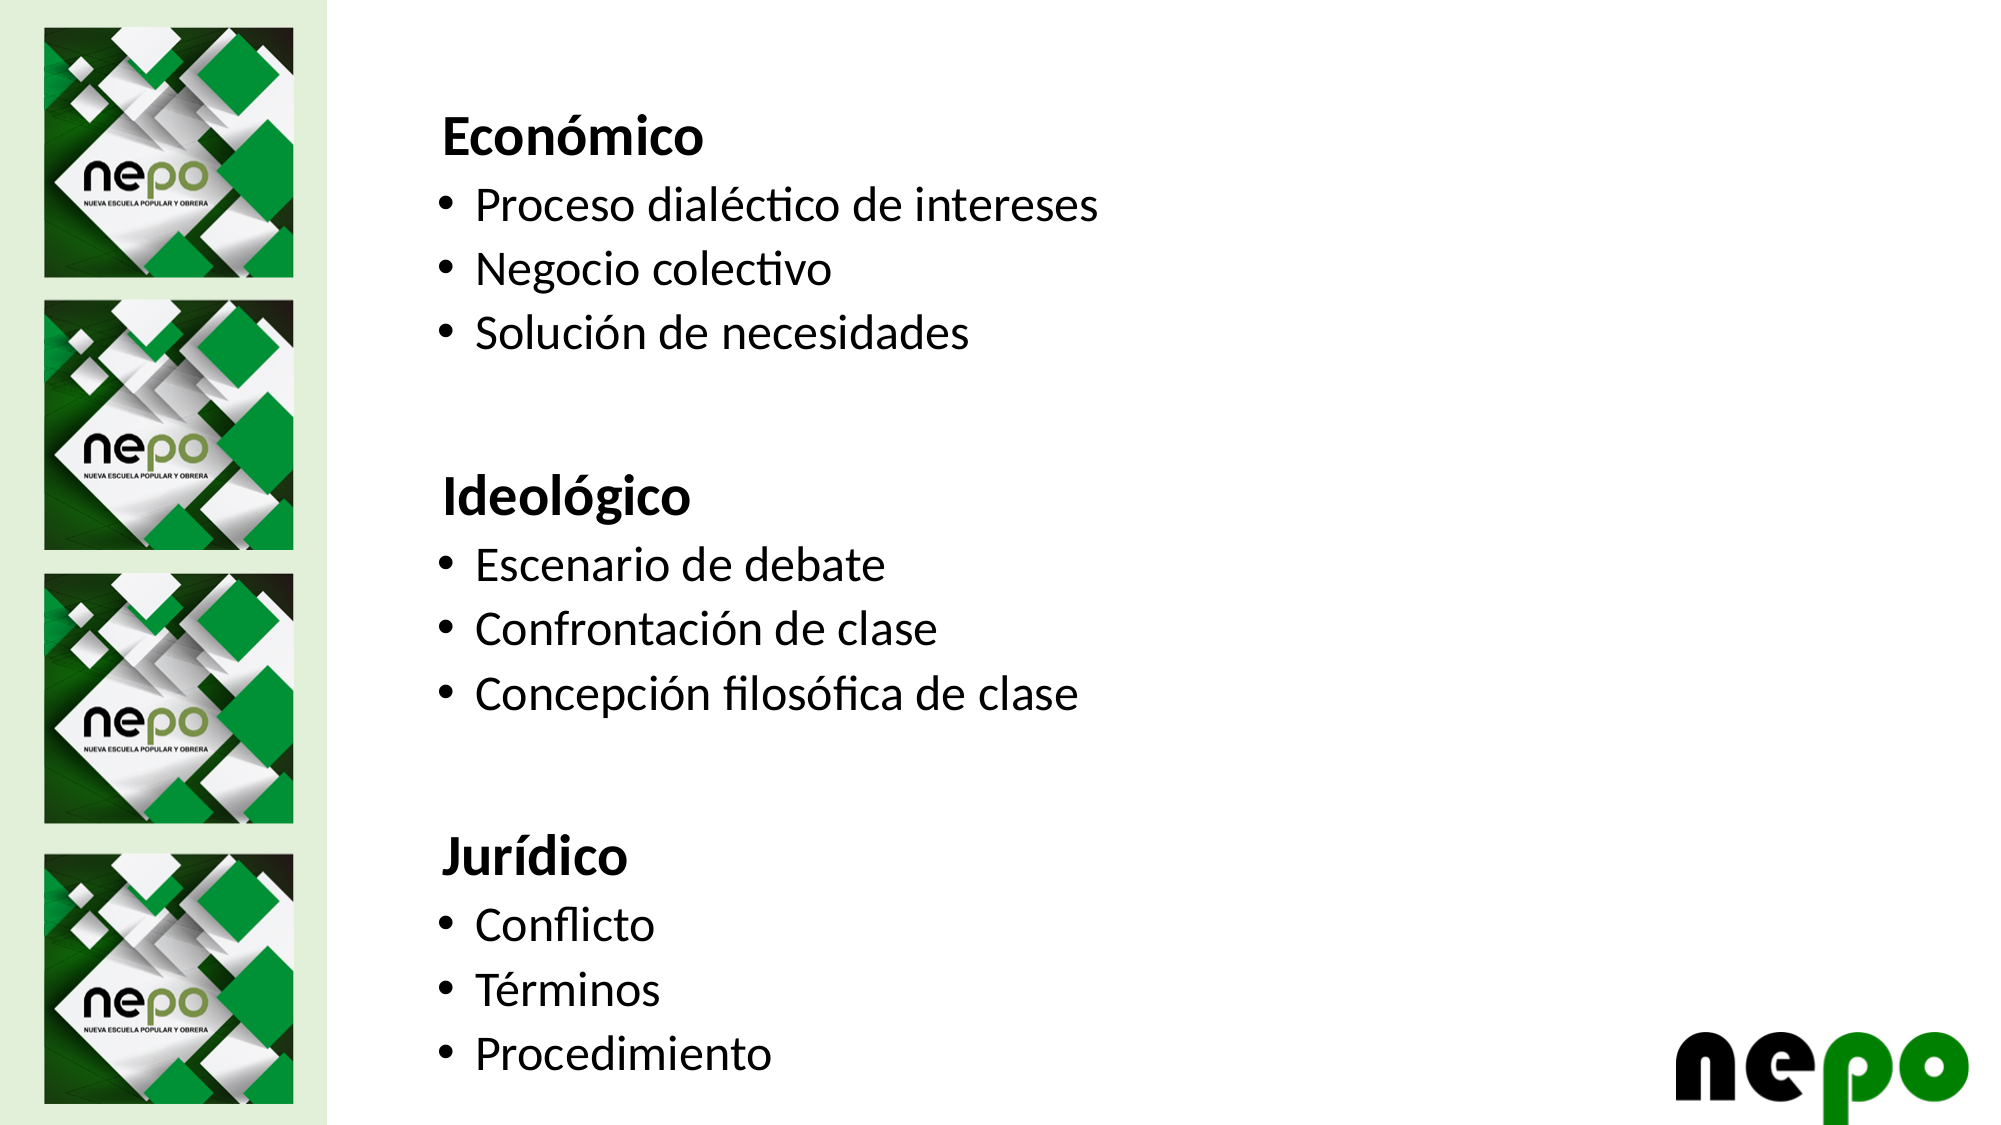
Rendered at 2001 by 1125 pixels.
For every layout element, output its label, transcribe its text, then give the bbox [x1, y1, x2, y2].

list Económico Proceso dialéctico de intereses Negocio colectivo Solución de necesidades Ideológico Escenario de debate Confrontación de clase Concepción filosófica de clase Jurídico Conflicto Términos Procedimiento [347, 97, 1964, 1050]
picture [0, 0, 327, 1125]
picture [1676, 1032, 1969, 1125]
